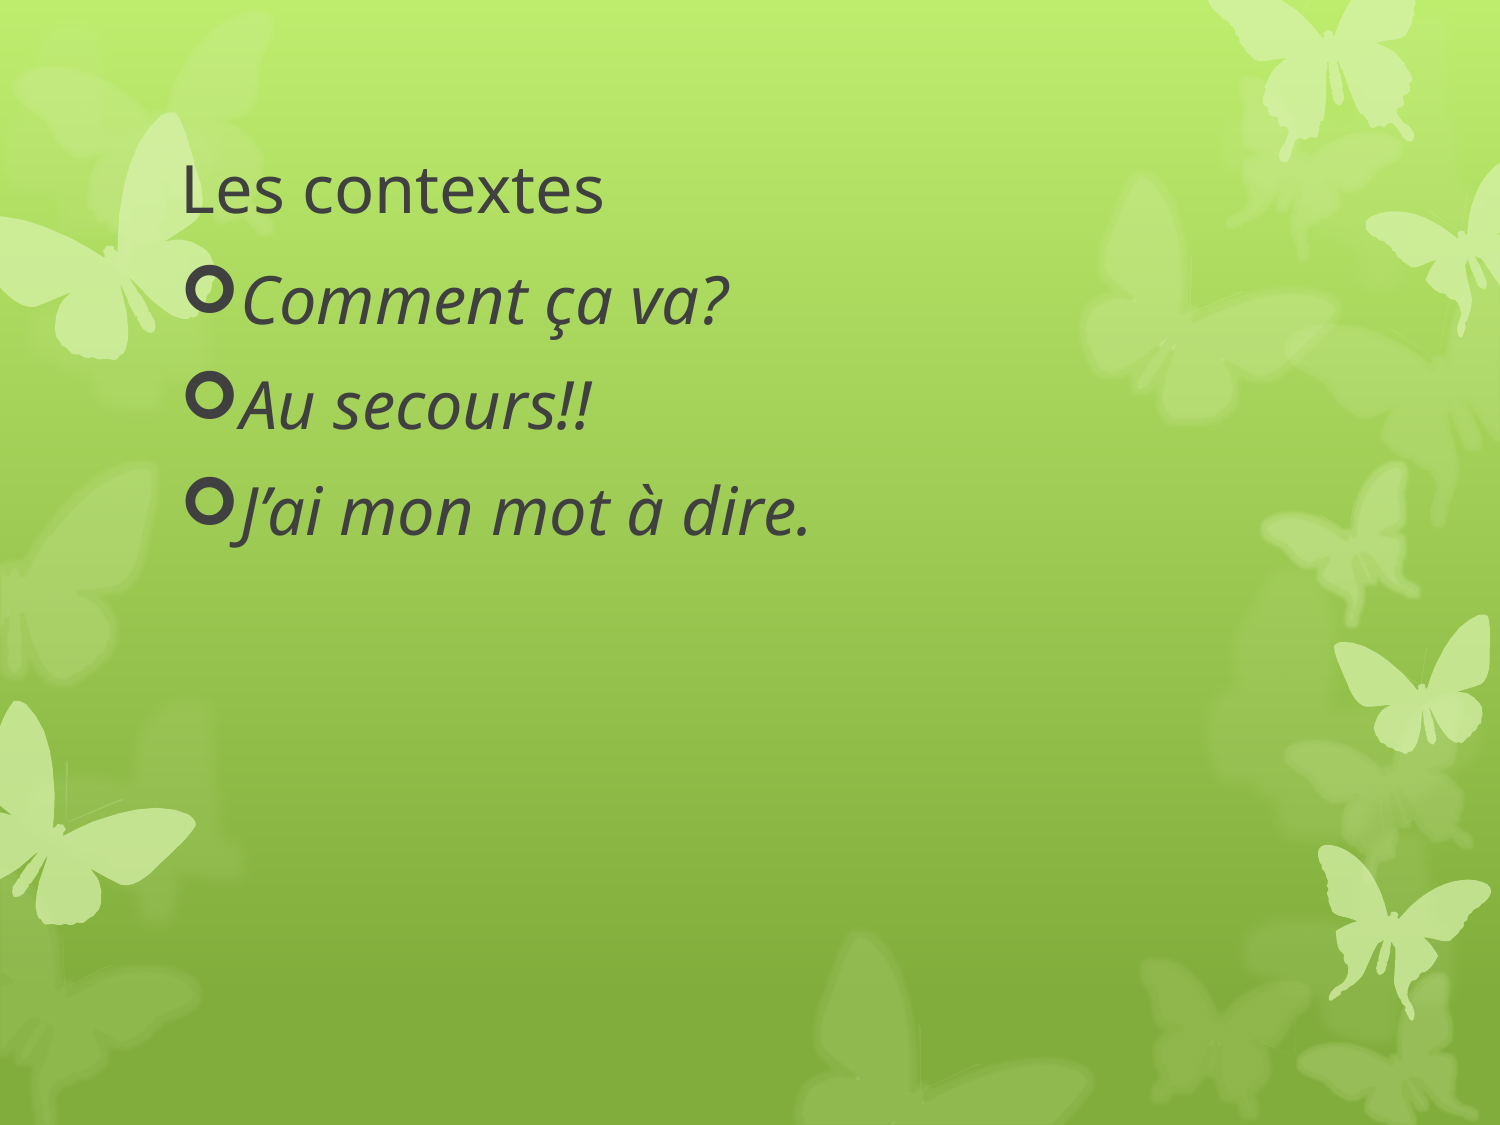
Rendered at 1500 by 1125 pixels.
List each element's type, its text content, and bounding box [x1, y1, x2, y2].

title Les contextes [165, 110, 1335, 249]
list Comment ça va? Au secours!! J’ai mon mot à dire. [165, 249, 1400, 1088]
